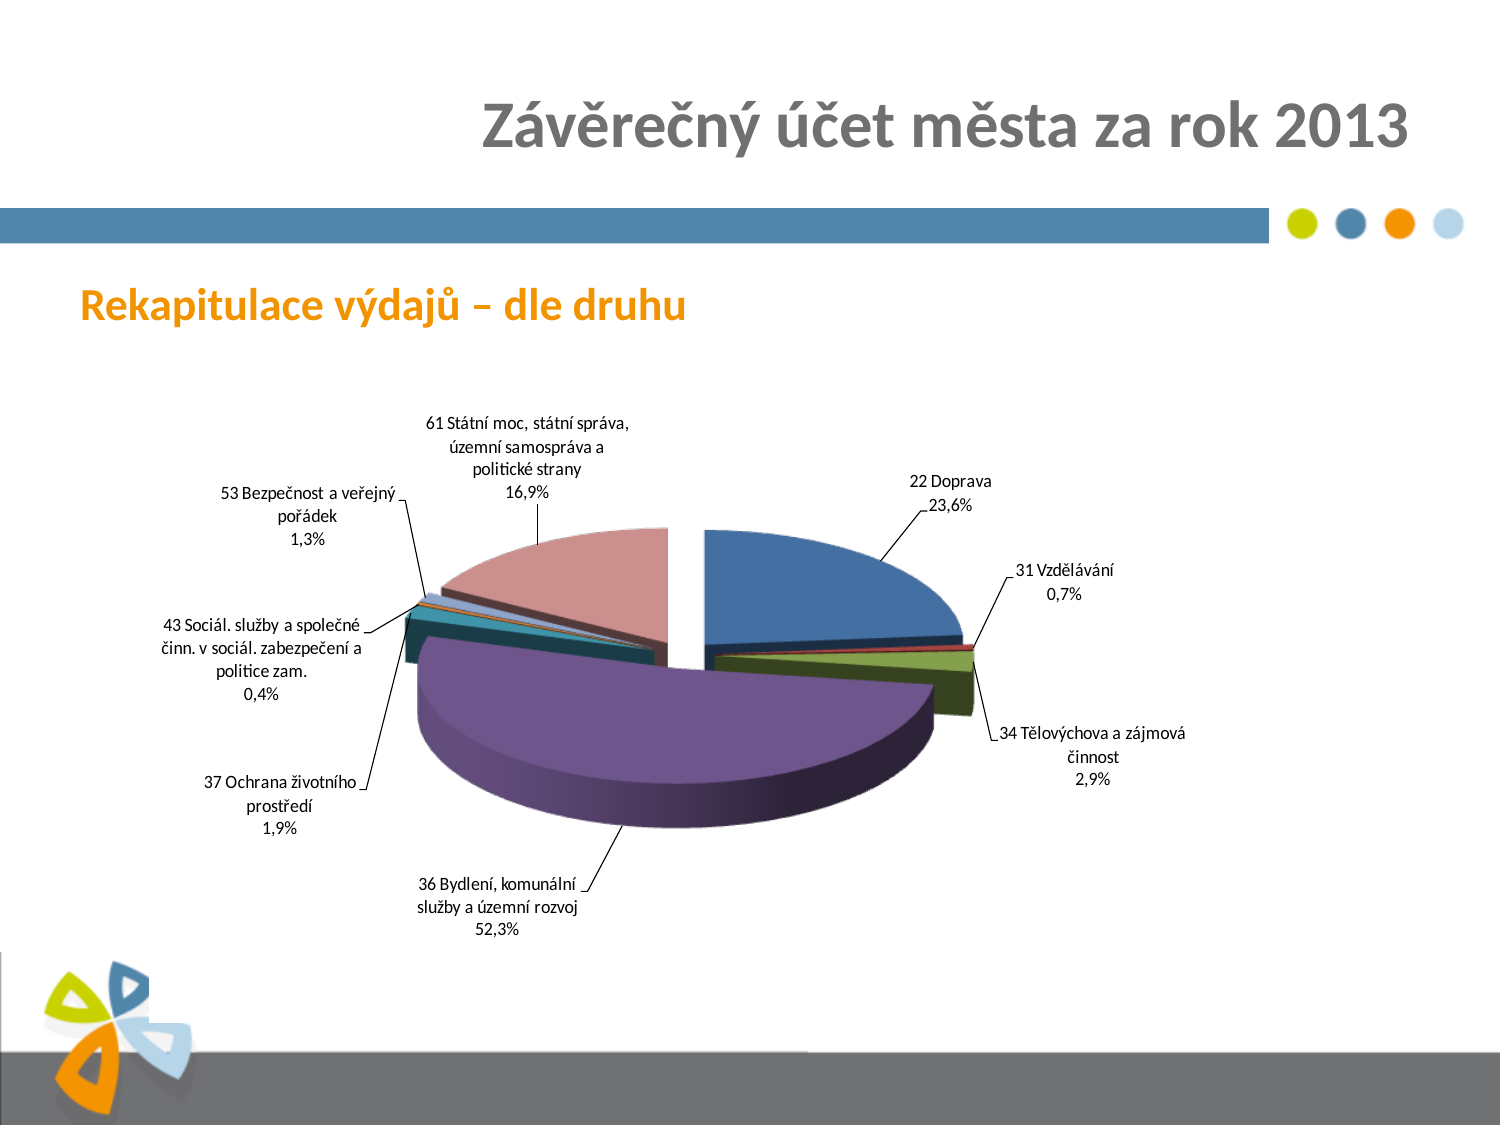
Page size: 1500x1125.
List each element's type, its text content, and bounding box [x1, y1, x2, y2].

picture [0, 327, 1500, 1125]
list Rekapitulace výdajů – dle druhu [64, 267, 1447, 1012]
title Závěrečný účet města za rok 2013 [75, 45, 1425, 197]
picture [1269, 196, 1483, 256]
